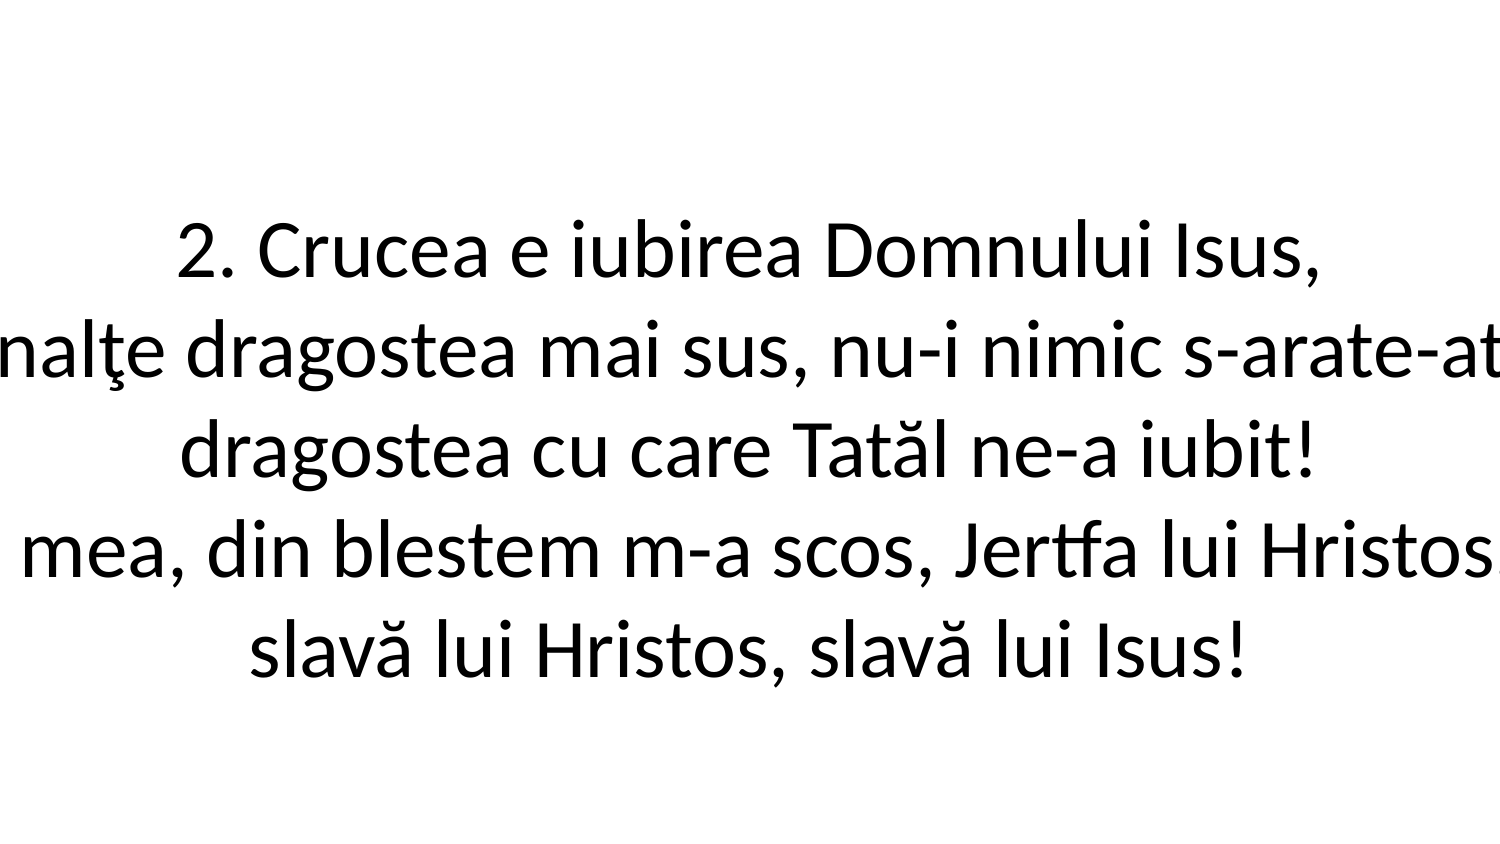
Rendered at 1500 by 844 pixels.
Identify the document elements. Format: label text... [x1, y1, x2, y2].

text_box 2. Crucea e iubirea Domnului Isus, nu-i cuvânt să 'nalţe dragostea mai sus, nu-i nimic s-arate-atât de strălucit, dragostea cu care Tatăl ne-a iubit! Crucea-i slava Ta, crucea-i pacea mea, din blestem m-a scos, Jertfa lui Hristos, viaţă mi-a adus, crucea lui Isus, slavă lui Hristos, slavă lui Isus! [0, 142, 1500, 702]
